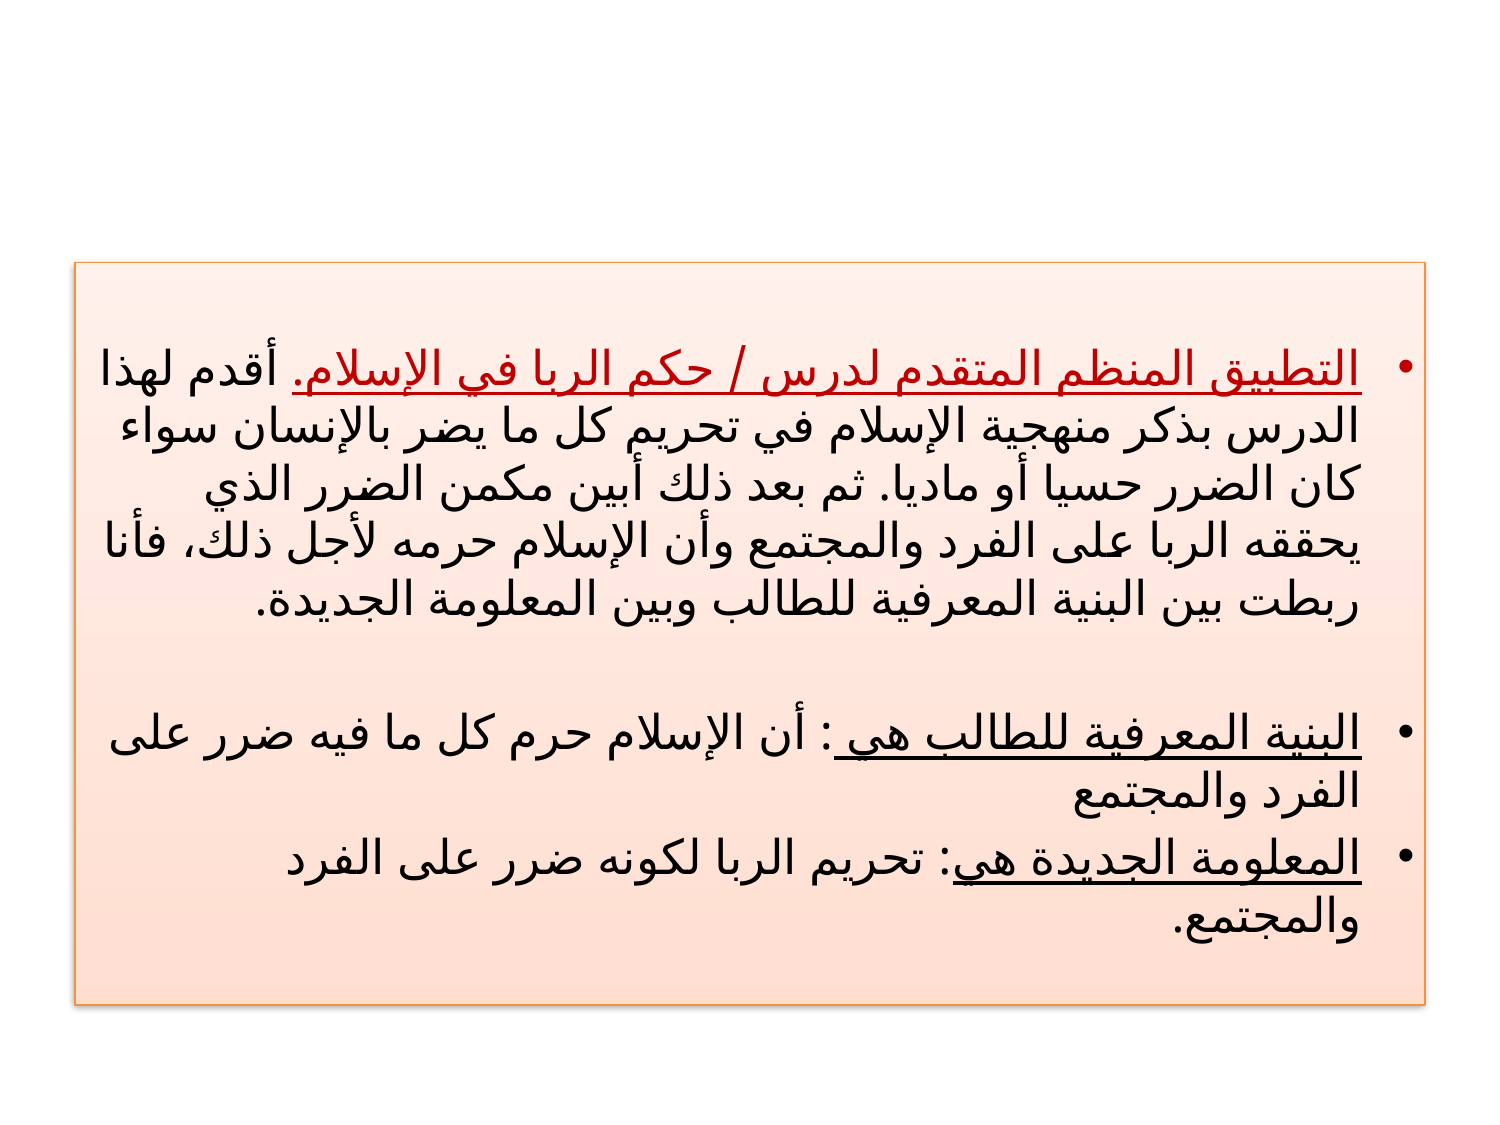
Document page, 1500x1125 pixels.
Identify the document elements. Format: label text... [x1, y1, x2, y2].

list التطبيق المنظم المتقدم لدرس / حكم الربا في الإسلام. أقدم لهذا الدرس بذكر منهجية الإسلام في تحريم كل ما يضر بالإنسان سواء كان الضرر حسيا أو ماديا. ثم بعد ذلك أبين مكمن الضرر الذي يحققه الربا على الفرد والمجتمع وأن الإسلام حرمه لأجل ذلك، فأنا ربطت بين البنية المعرفية للطالب وبين المعلومة الجديدة. البنية المعرفية للطالب هي : أن الإسلام حرم كل ما فيه ضرر على الفرد والمجتمع المعلومة الجديدة هي: تحريم الربا لكونه ضرر على الفرد والمجتمع. [74, 262, 1426, 1006]
